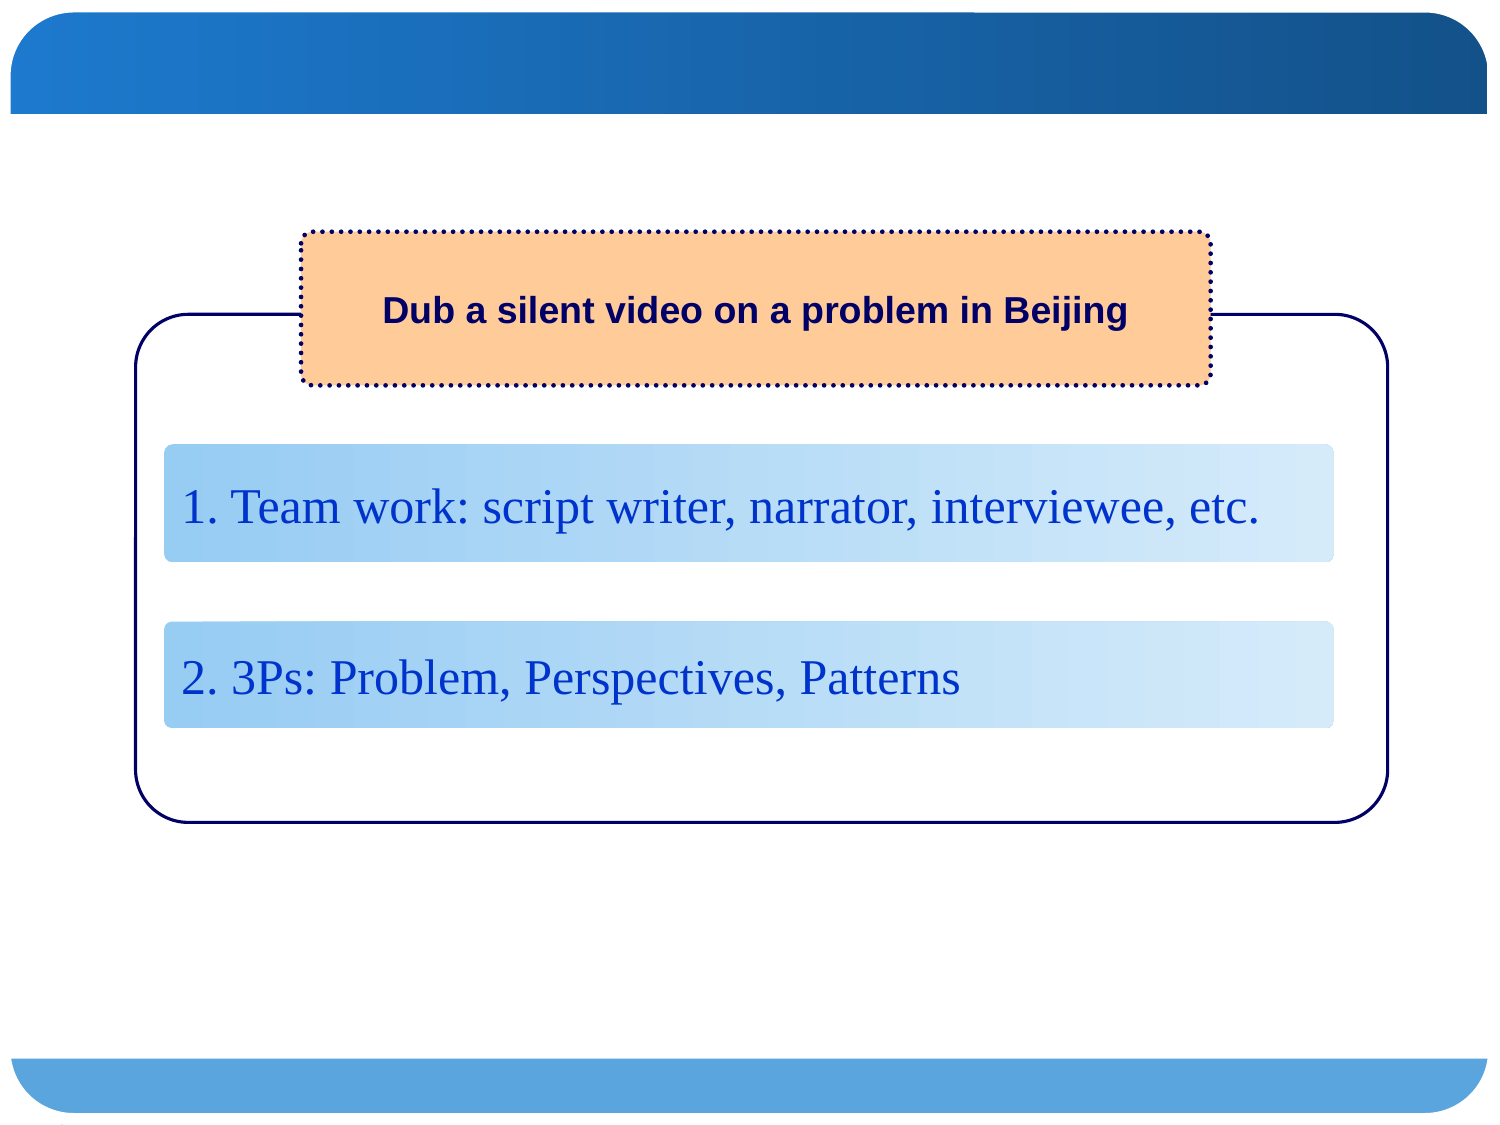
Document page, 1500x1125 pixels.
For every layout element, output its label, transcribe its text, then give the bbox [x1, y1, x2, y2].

text_box 1. Team work: script writer, narrator, interviewee, etc. [163, 444, 1334, 563]
text_box 2. 3Ps: Problem, Perspectives, Patterns [163, 621, 1334, 729]
text_box [135, 314, 1388, 823]
text_box [1156, 1046, 1500, 1087]
text_box Dub a silent video on a problem in Beijing [301, 231, 1211, 386]
